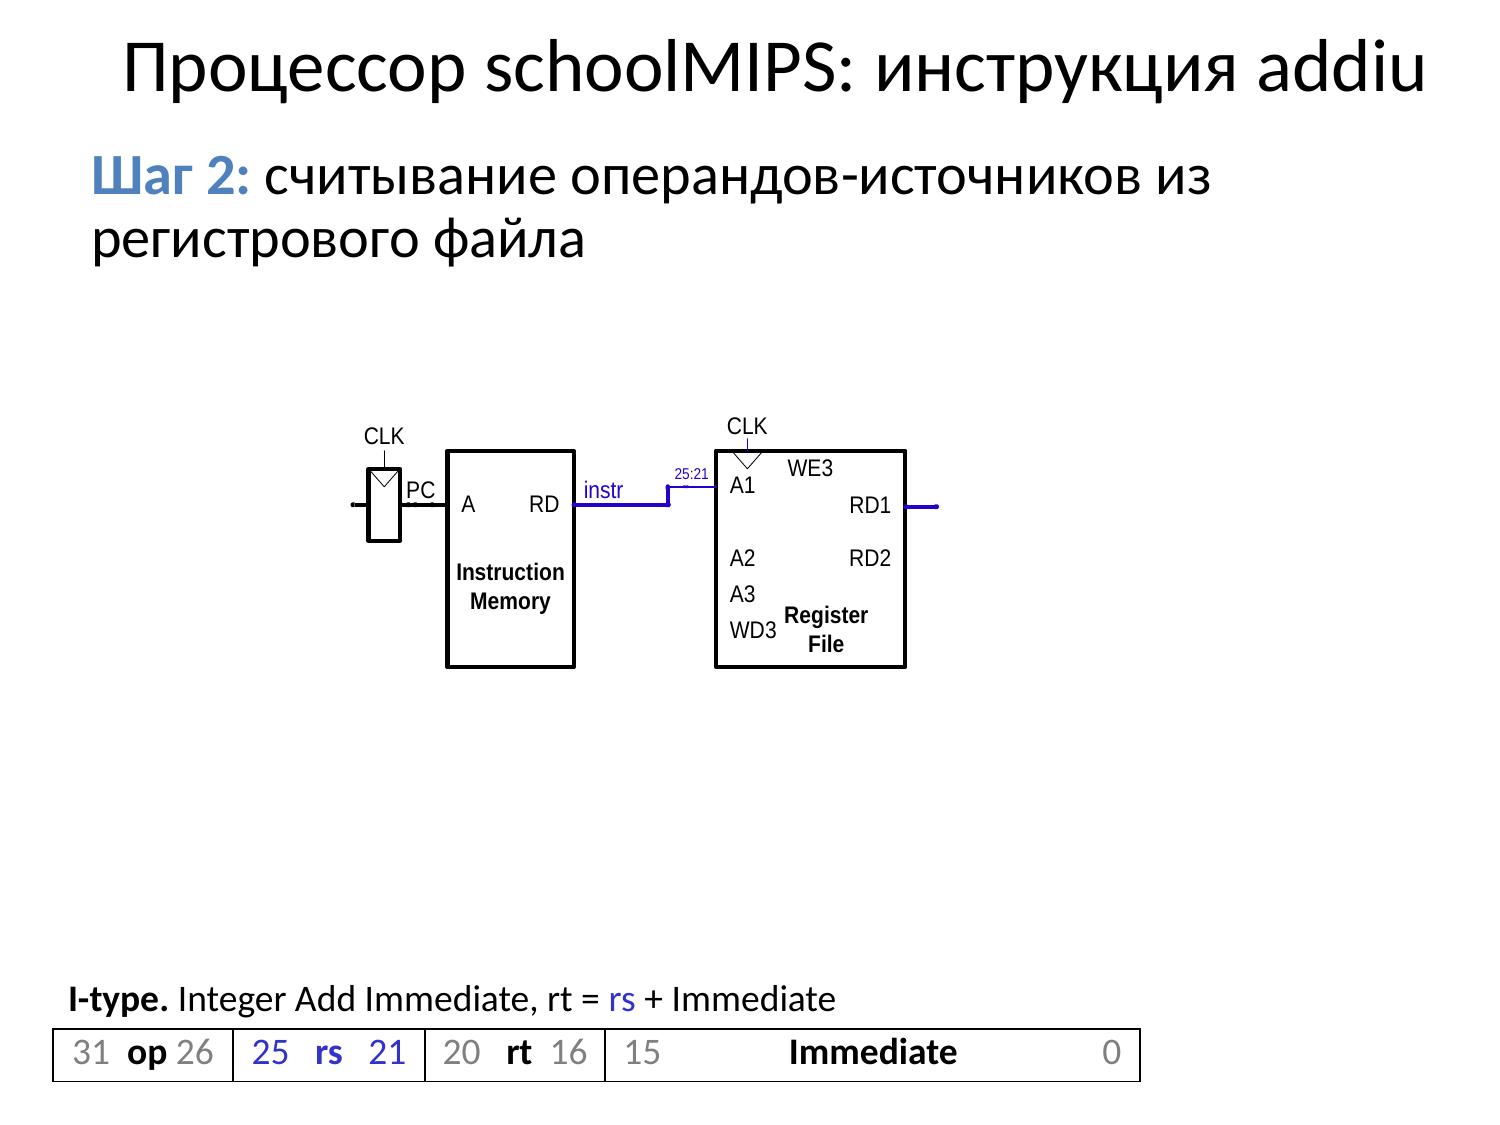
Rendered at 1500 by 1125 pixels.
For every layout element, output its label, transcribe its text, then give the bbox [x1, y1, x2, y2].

title Процессор schoolMIPS: инструкция addiu [100, 9, 1451, 114]
table_cell 20 rt 16 [426, 1030, 604, 1081]
table_cell 15 Immediate 0 [606, 1030, 1139, 1081]
text_box Шаг 2: считывание операндов-источников из регистрового файла [76, 137, 185, 278]
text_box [190, 88, 1318, 988]
table_cell 31 op 26 [54, 1030, 232, 1081]
table_header I-type. Integer Add Immediate, rt = rs + Immediate [53, 976, 1140, 1028]
table_cell 25 rs 21 [234, 1030, 424, 1081]
